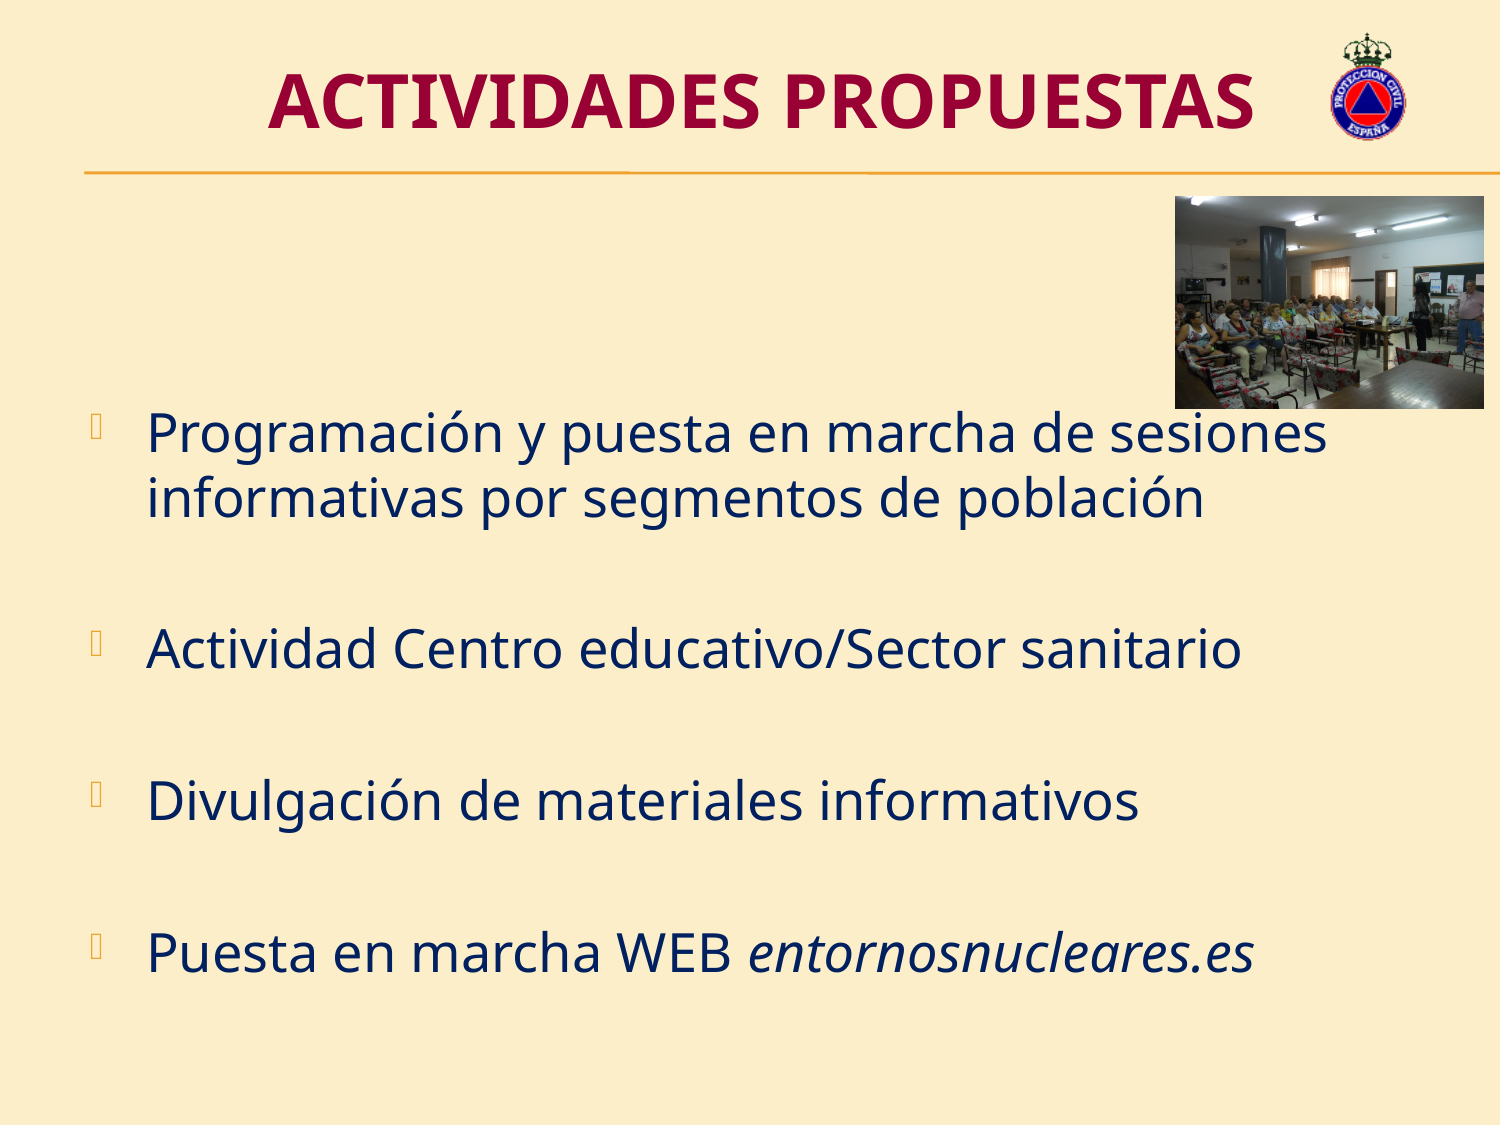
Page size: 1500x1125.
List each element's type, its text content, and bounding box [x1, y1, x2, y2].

list Programación y puesta en marcha de sesiones informativas por segmentos de población Actividad Centro educativo/Sector sanitario Divulgación de materiales informativos Puesta en marcha WEB entornosnucleares.es [75, 314, 1500, 1057]
picture [1174, 195, 1484, 410]
title ACTIVIDADES propuestas [50, 75, 1475, 213]
picture [1328, 30, 1408, 145]
